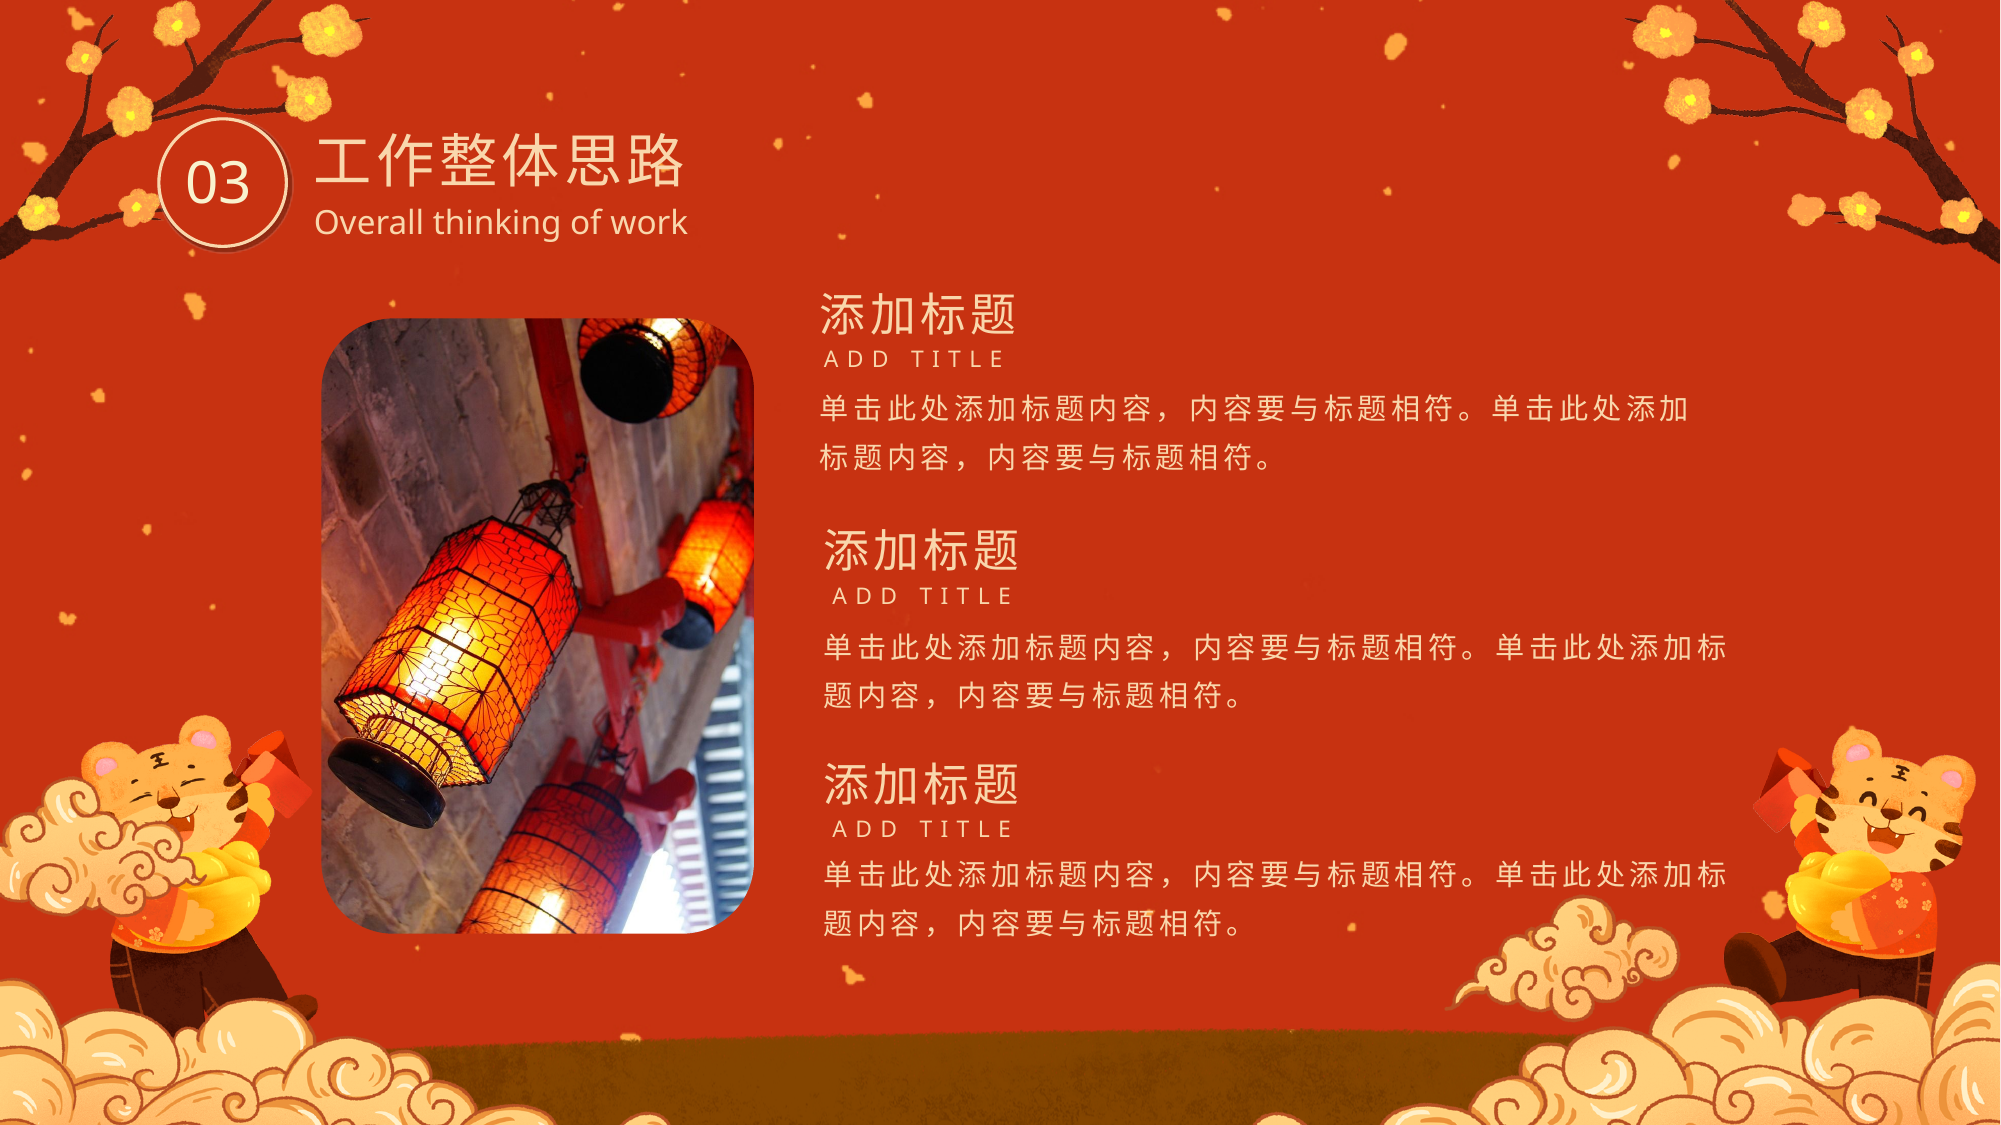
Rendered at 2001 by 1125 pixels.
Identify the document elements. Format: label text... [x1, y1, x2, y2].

picture [0, 0, 2001, 1125]
text_box 单击此处添加标题内容，内容要与标题相符。单击此处添加标题内容，内容要与标题相符。 [808, 607, 1764, 721]
text_box 单击此处添加标题内容，内容要与标题相符。单击此处添加标题内容，内容要与标题相符。 [808, 835, 1718, 948]
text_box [299, 110, 937, 250]
text_box 单击此处添加标题内容，内容要与标题相符。单击此处添加标题内容，内容要与标题相符。 [805, 368, 1739, 482]
text_box 添加标题 [805, 277, 1128, 348]
text_box ADD TITLE [808, 337, 1028, 368]
text_box ADD TITLE [817, 807, 1027, 835]
text_box 添加标题 [808, 748, 1131, 818]
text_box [158, 118, 287, 247]
text_box ADD TITLE [817, 573, 1027, 607]
text_box 添加标题 [808, 514, 1131, 585]
